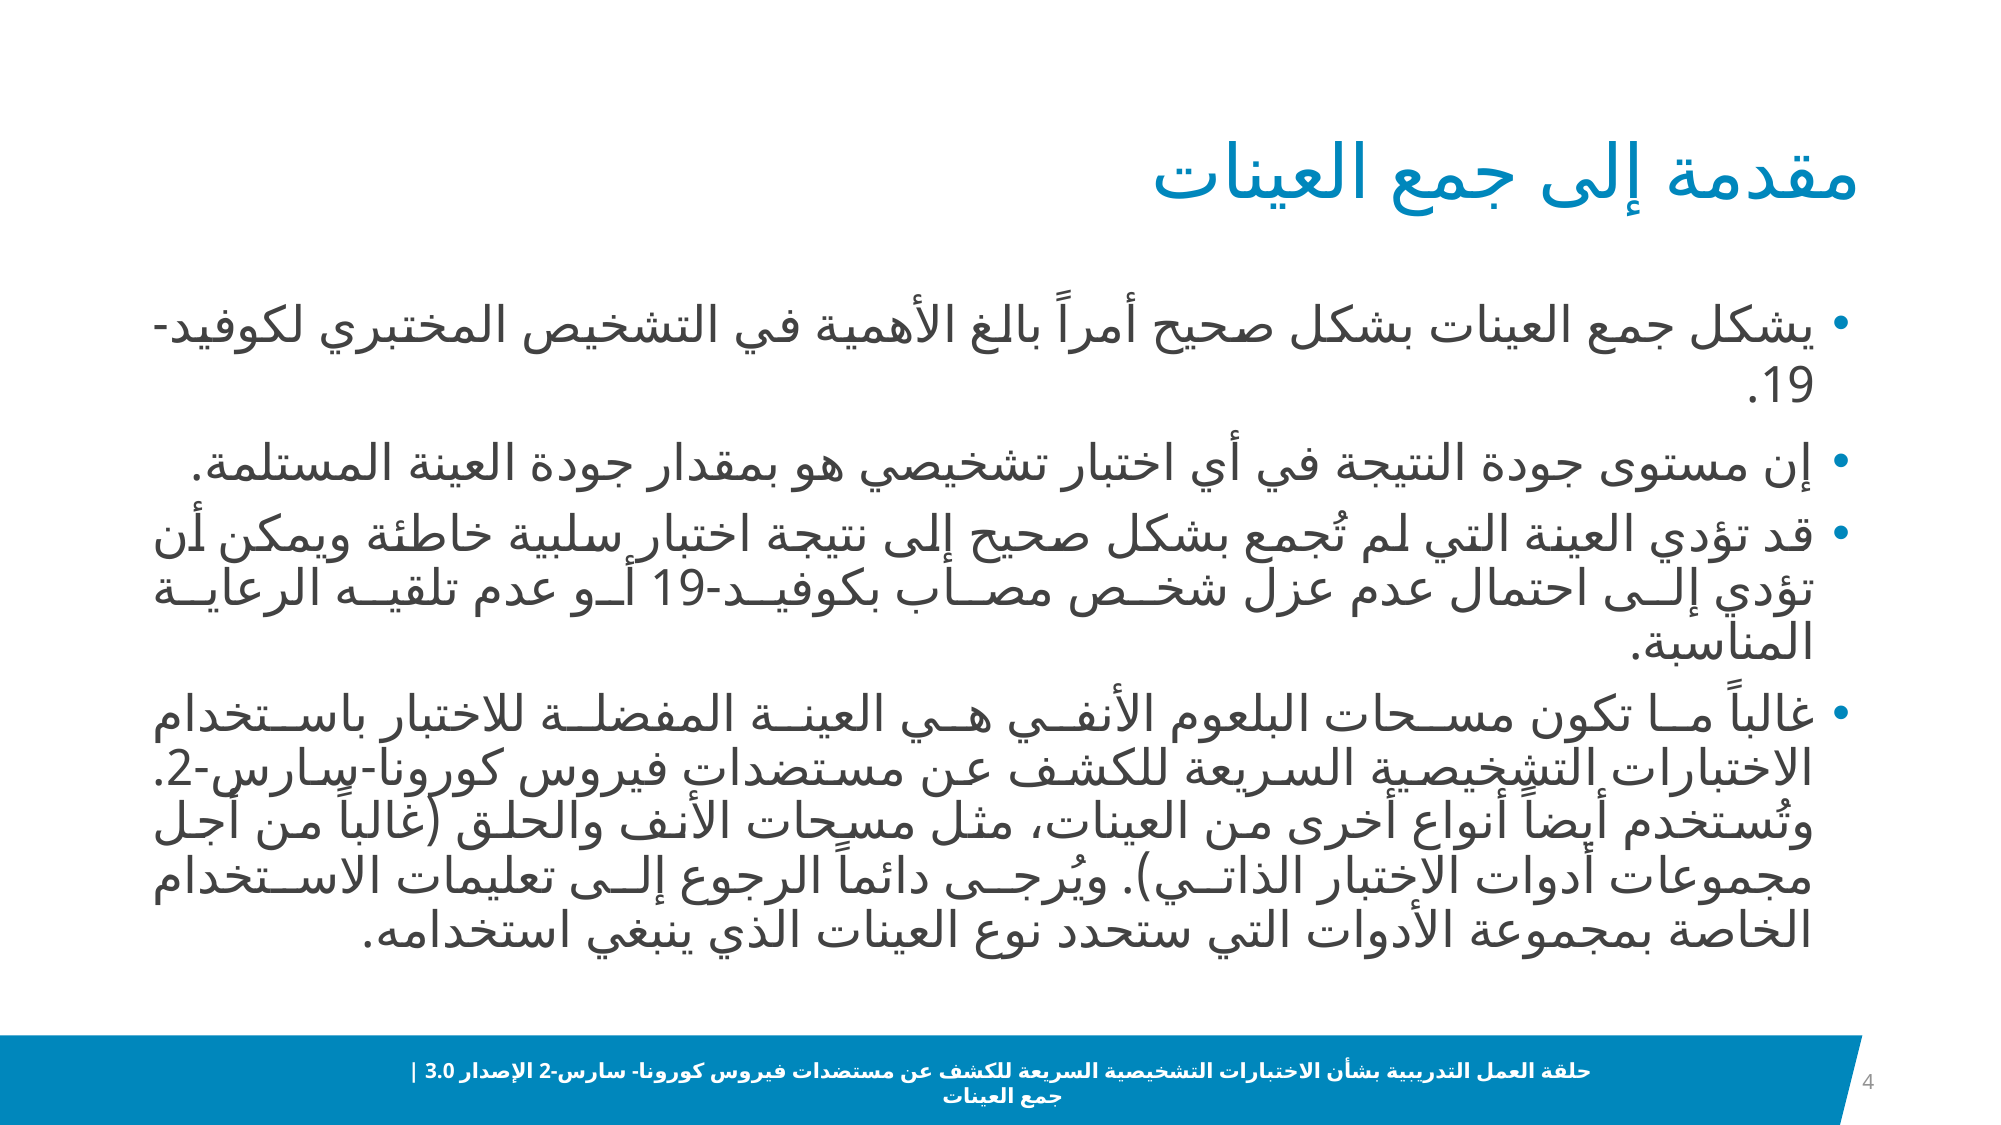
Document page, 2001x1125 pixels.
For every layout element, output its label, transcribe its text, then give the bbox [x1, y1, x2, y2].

footer حلقة العمل التدريبية بشأن الاختبارات التشخيصية السريعة للكشف عن مستضدات فيروس كورونا- سارس-2 الإصدار 3.0 | جمع العينات [399, 1041, 1600, 1124]
slide_number 4 [1862, 1035, 1947, 1125]
list يشكل جمع العينات بشكل صحيح أمراً بالغ الأهمية في التشخيص المختبري لكوفيد-19. إن مستوى جودة النتيجة في أي اختبار تشخيصي هو بمقدار جودة العينة المستلمة. قد تؤدي العينة التي لم تُجمع بشكل صحيح إلى نتيجة اختبار سلبية خاطئة ويمكن أن تؤدي إلى احتمال عدم عزل شخص مصاب بكوفيد-19 أو عدم تلقيه الرعاية المناسبة. غالباً ما تكون مسحات البلعوم الأنفي هي العينة المفضلة للاختبار باستخدام الاختبارات التشخيصية السريعة للكشف عن مستضدات فيروس كورونا-سارس-2. وتُستخدم أيضاً أنواع أخرى من العينات، مثل مسحات الأنف والحلق (غالباً من أجل مجموعات أدوات الاختبار الذاتي). ويُرجى دائماً الرجوع إلى تعليمات الاستخدام الخاصة بمجموعة الأدوات التي ستحدد نوع العينات الذي ينبغي استخدامه. [137, 284, 1863, 1014]
title مقدمة إلى جمع العينات [137, 59, 1863, 215]
